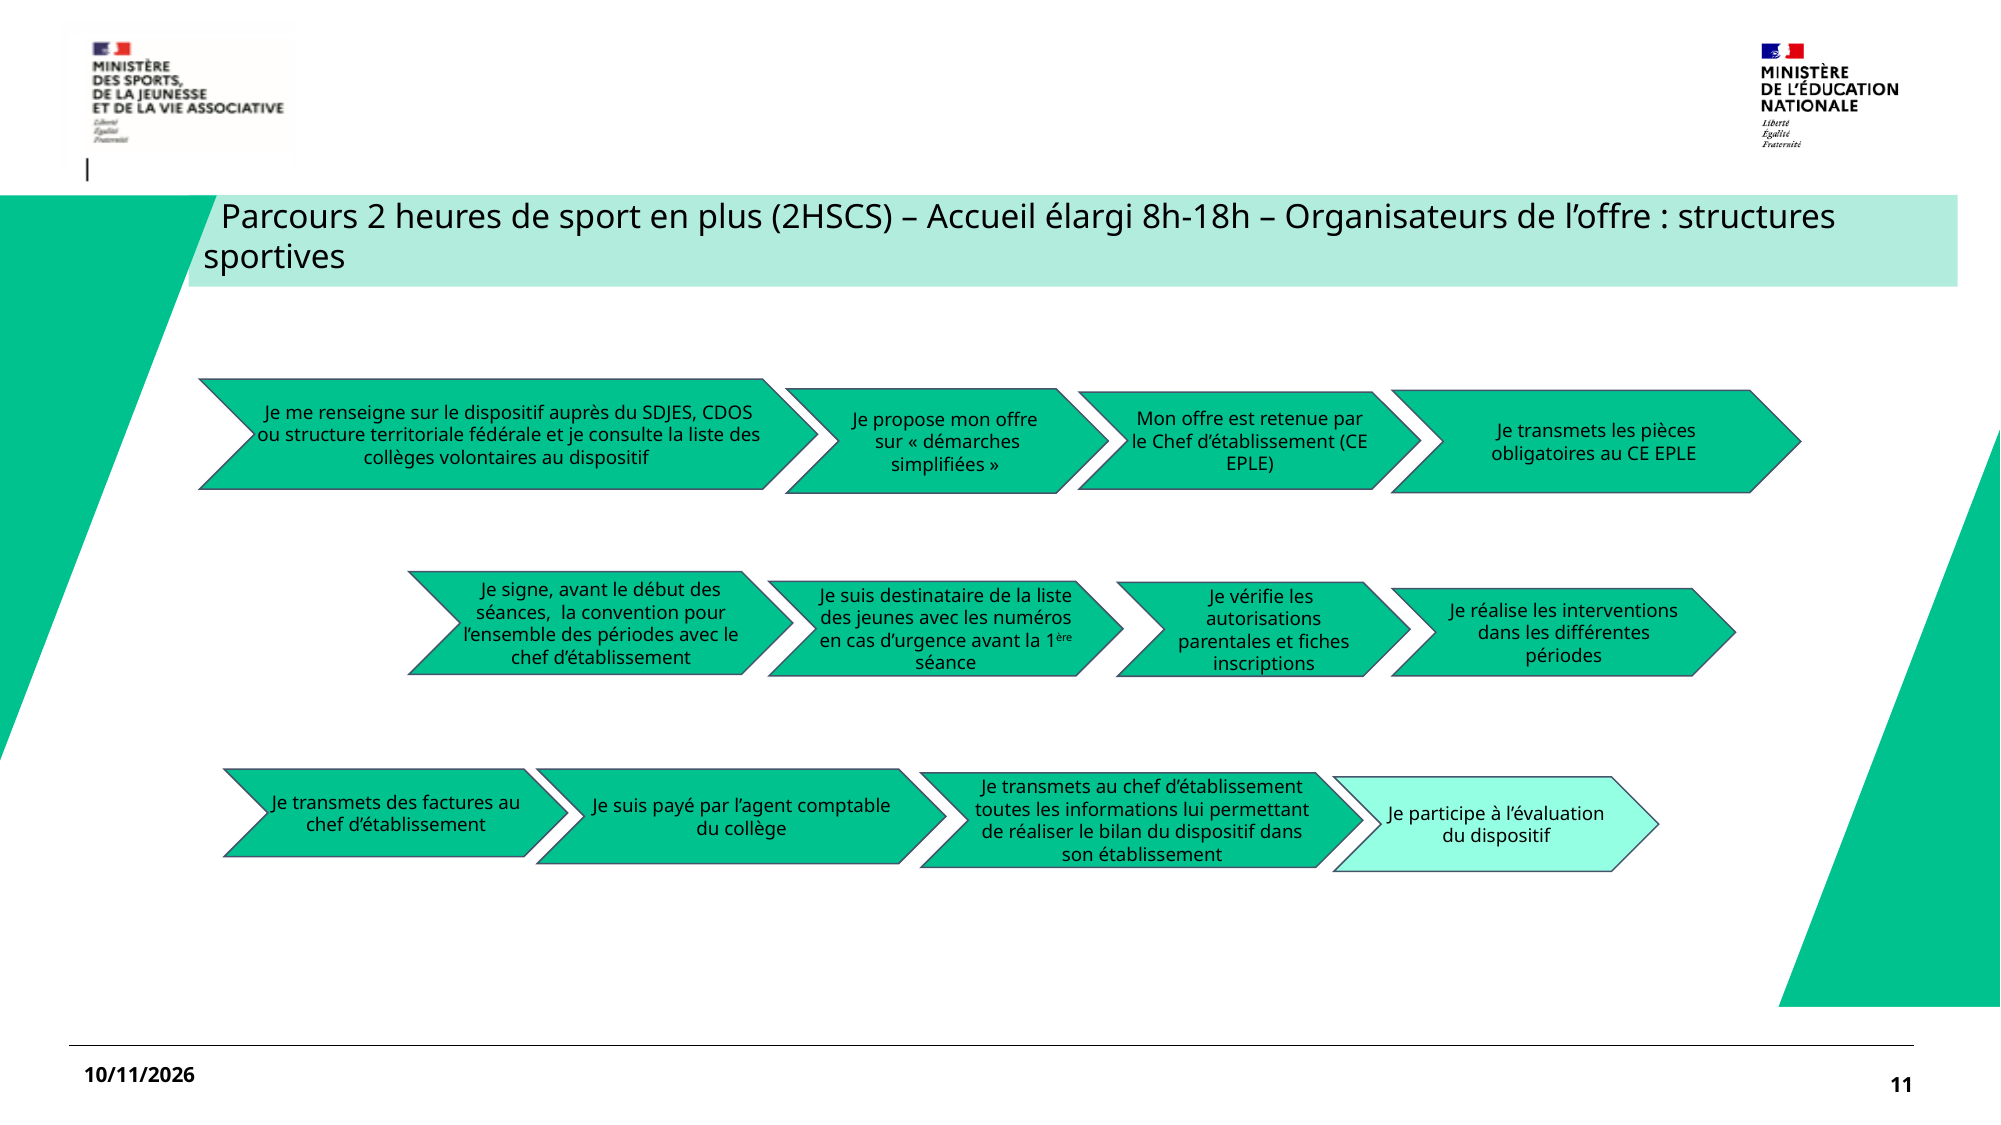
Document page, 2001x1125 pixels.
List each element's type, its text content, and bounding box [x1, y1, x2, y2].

text_box Je transmets des factures au chef d’établissement [224, 769, 568, 857]
text_box Je vérifie les autorisations parentales et fiches inscriptions [1117, 582, 1411, 677]
text_box Je signe, avant le début des séances, la convention pour l’ensemble des périodes avec le chef d’établissement [408, 571, 793, 675]
slide_number 11 [1618, 1046, 1914, 1125]
text_box Mon offre est retenue par le Chef d’établissement (CE EPLE) [1079, 392, 1421, 490]
picture [1743, 34, 1914, 157]
text_box Je suis destinataire de la liste des jeunes avec les numéros en cas d’urgence avant la 1ère séance [768, 581, 1123, 676]
text_box Parcours 2 heures de sport en plus (2HSCS) – Accueil élargi 8h-18h – Organisateurs de l’offre : structures sportives [188, 194, 1958, 287]
text_box Je transmets les pièces obligatoires au CE EPLE [1392, 390, 1801, 493]
text_box Je transmets au chef d’établissement toutes les informations lui permettant de réaliser le bilan du dispositif dans son établissement [920, 772, 1363, 868]
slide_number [69, 1046, 519, 1107]
text_box Je suis payé par l’agent comptable du collège [537, 769, 946, 864]
text_box Je propose mon offre sur « démarches simplifiées » [786, 388, 1109, 494]
picture [62, 20, 297, 183]
text_box Je réalise les interventions dans les différentes périodes [1392, 588, 1736, 676]
text_box Je participe à l’évaluation du dispositif [1333, 776, 1659, 872]
text_box Je me renseigne sur le dispositif auprès du SDJES, CDOS ou structure territoriale fédérale et je consulte la liste des collèges volontaires au dispositif [199, 379, 818, 490]
